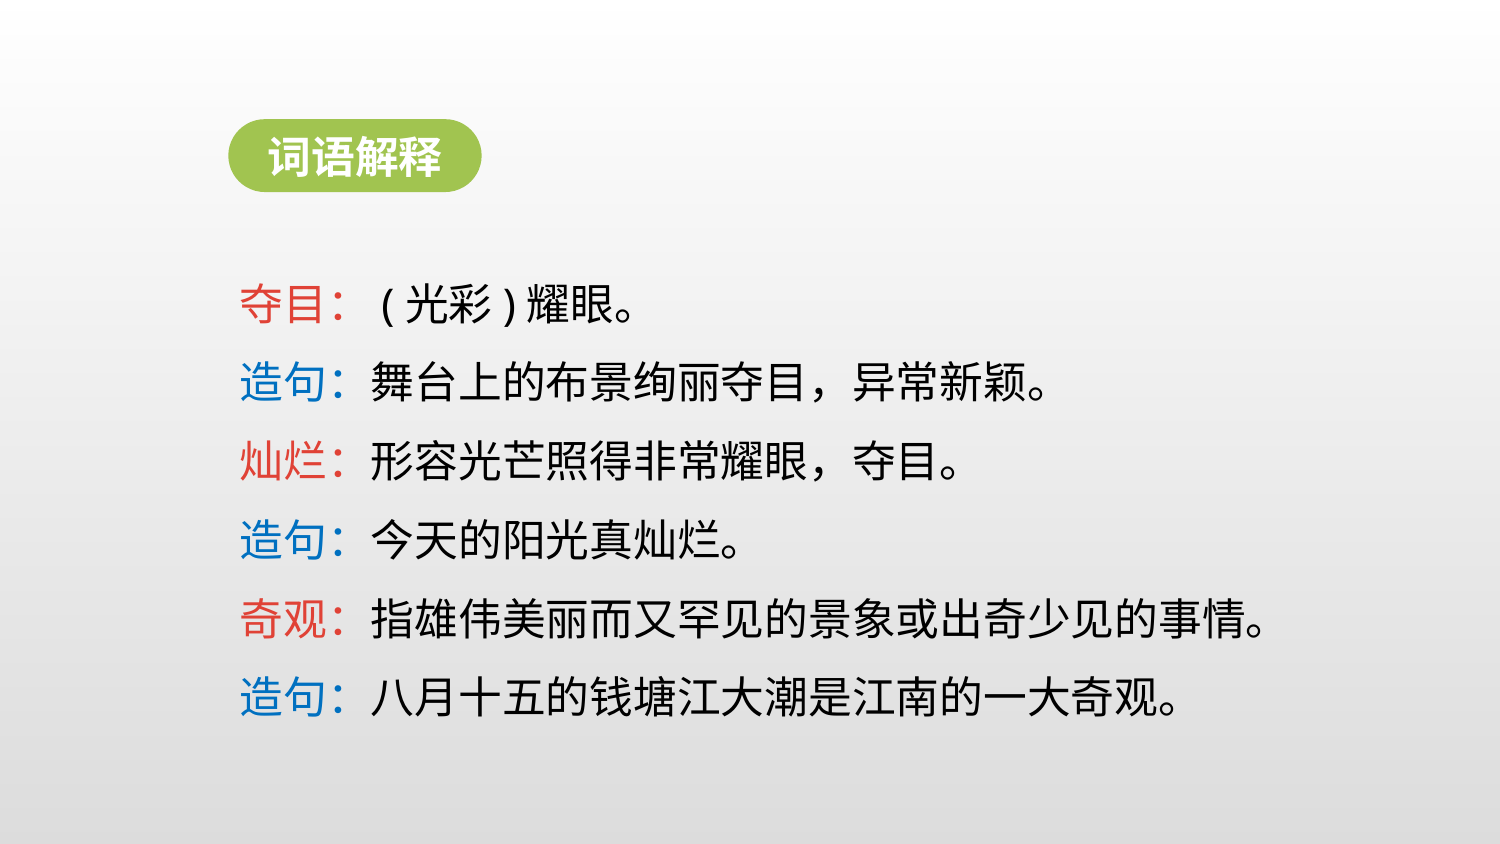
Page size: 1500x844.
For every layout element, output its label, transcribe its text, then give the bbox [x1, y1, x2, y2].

text_box 夺目：(光彩)耀眼。 造句：舞台上的布景绚丽夺目，异常新颖。 灿烂：形容光芒照得非常耀眼，夺目。 造句：今天的阳光真灿烂。 奇观：指雄伟美丽而又罕见的景象或出奇少见的事情。 造句：八月十五的钱塘江大潮是江南的一大奇观。 [228, 244, 1354, 729]
text_box 词语解释 [227, 118, 483, 194]
